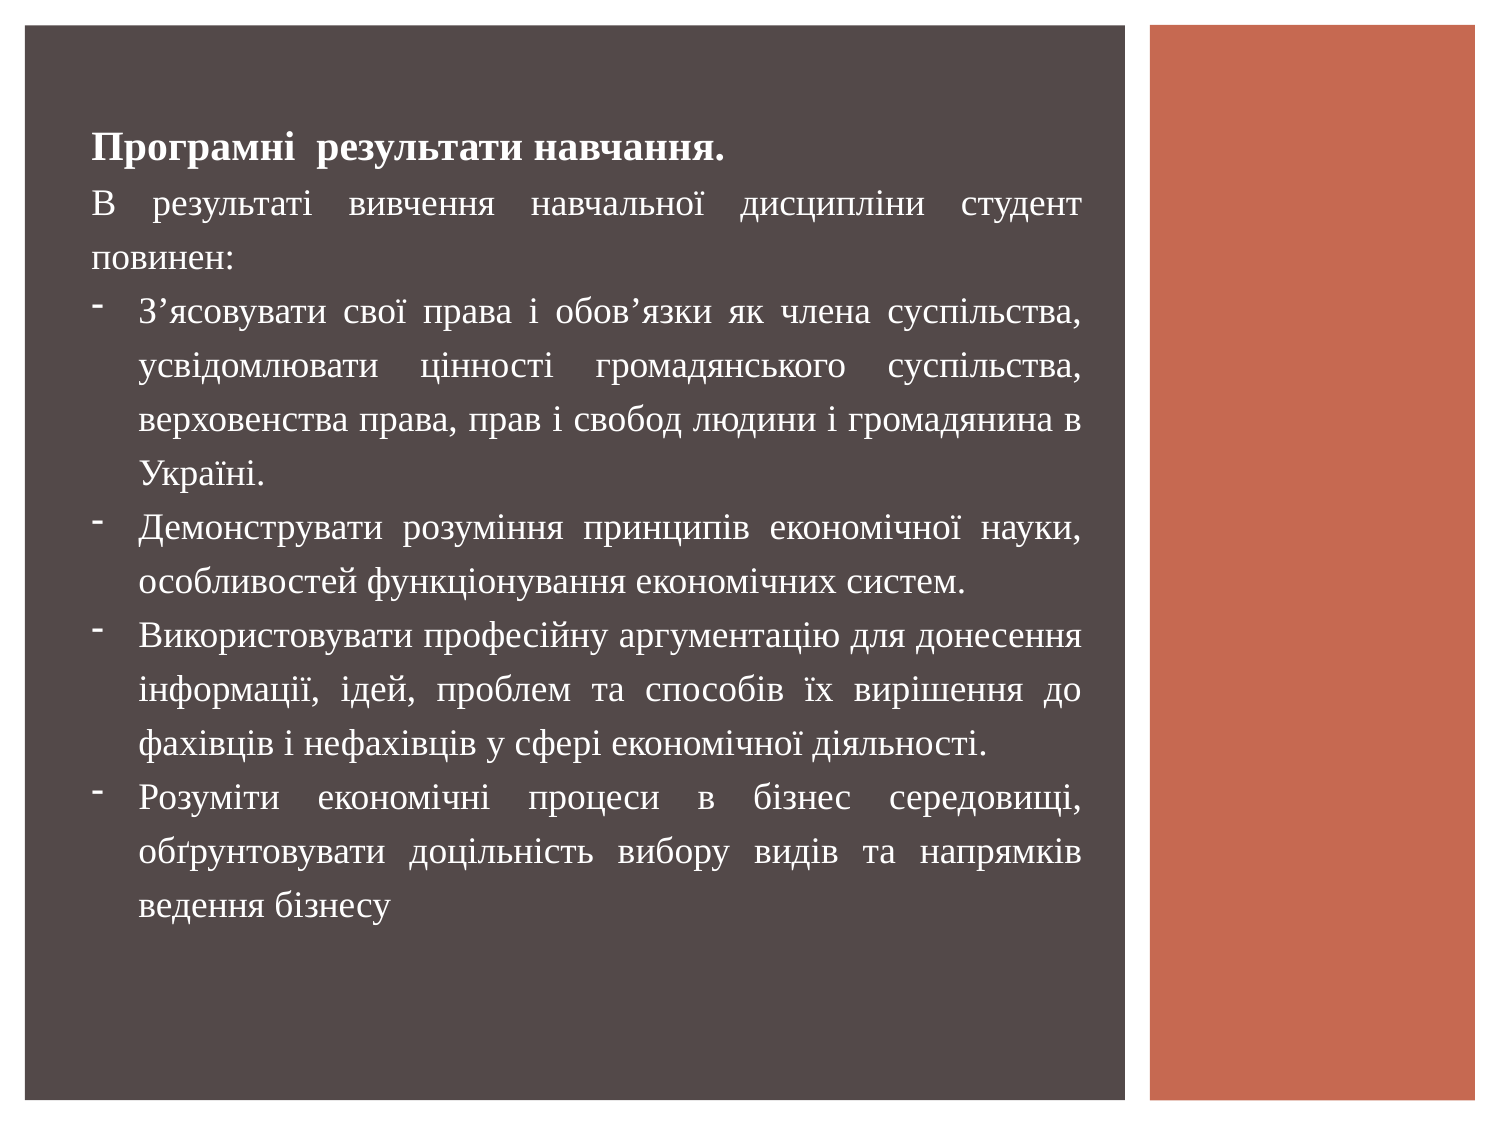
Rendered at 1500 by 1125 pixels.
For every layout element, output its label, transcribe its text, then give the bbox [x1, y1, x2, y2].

text_box Програмні результати навчання. В результаті вивчення навчальної дисципліни студент повинен: З’ясовувати свої права і обов’язки як члена суспільства, усвідомлювати цінності громадянського суспільства, верховенства права, прав і свобод людини і громадянина в Україні. Демонструвати розуміння принципів економічної науки, особливостей функціонування економічних систем. Використовувати професійну аргументацію для донесення інформації, ідей, проблем та способів їх вирішення до фахівців і нефахівців у сфері економічної діяльності. Розуміти економічні процеси в бізнес середовищі, обґрунтовувати доцільність вибору видів та напрямків ведення бізнесу [76, 101, 1098, 1033]
